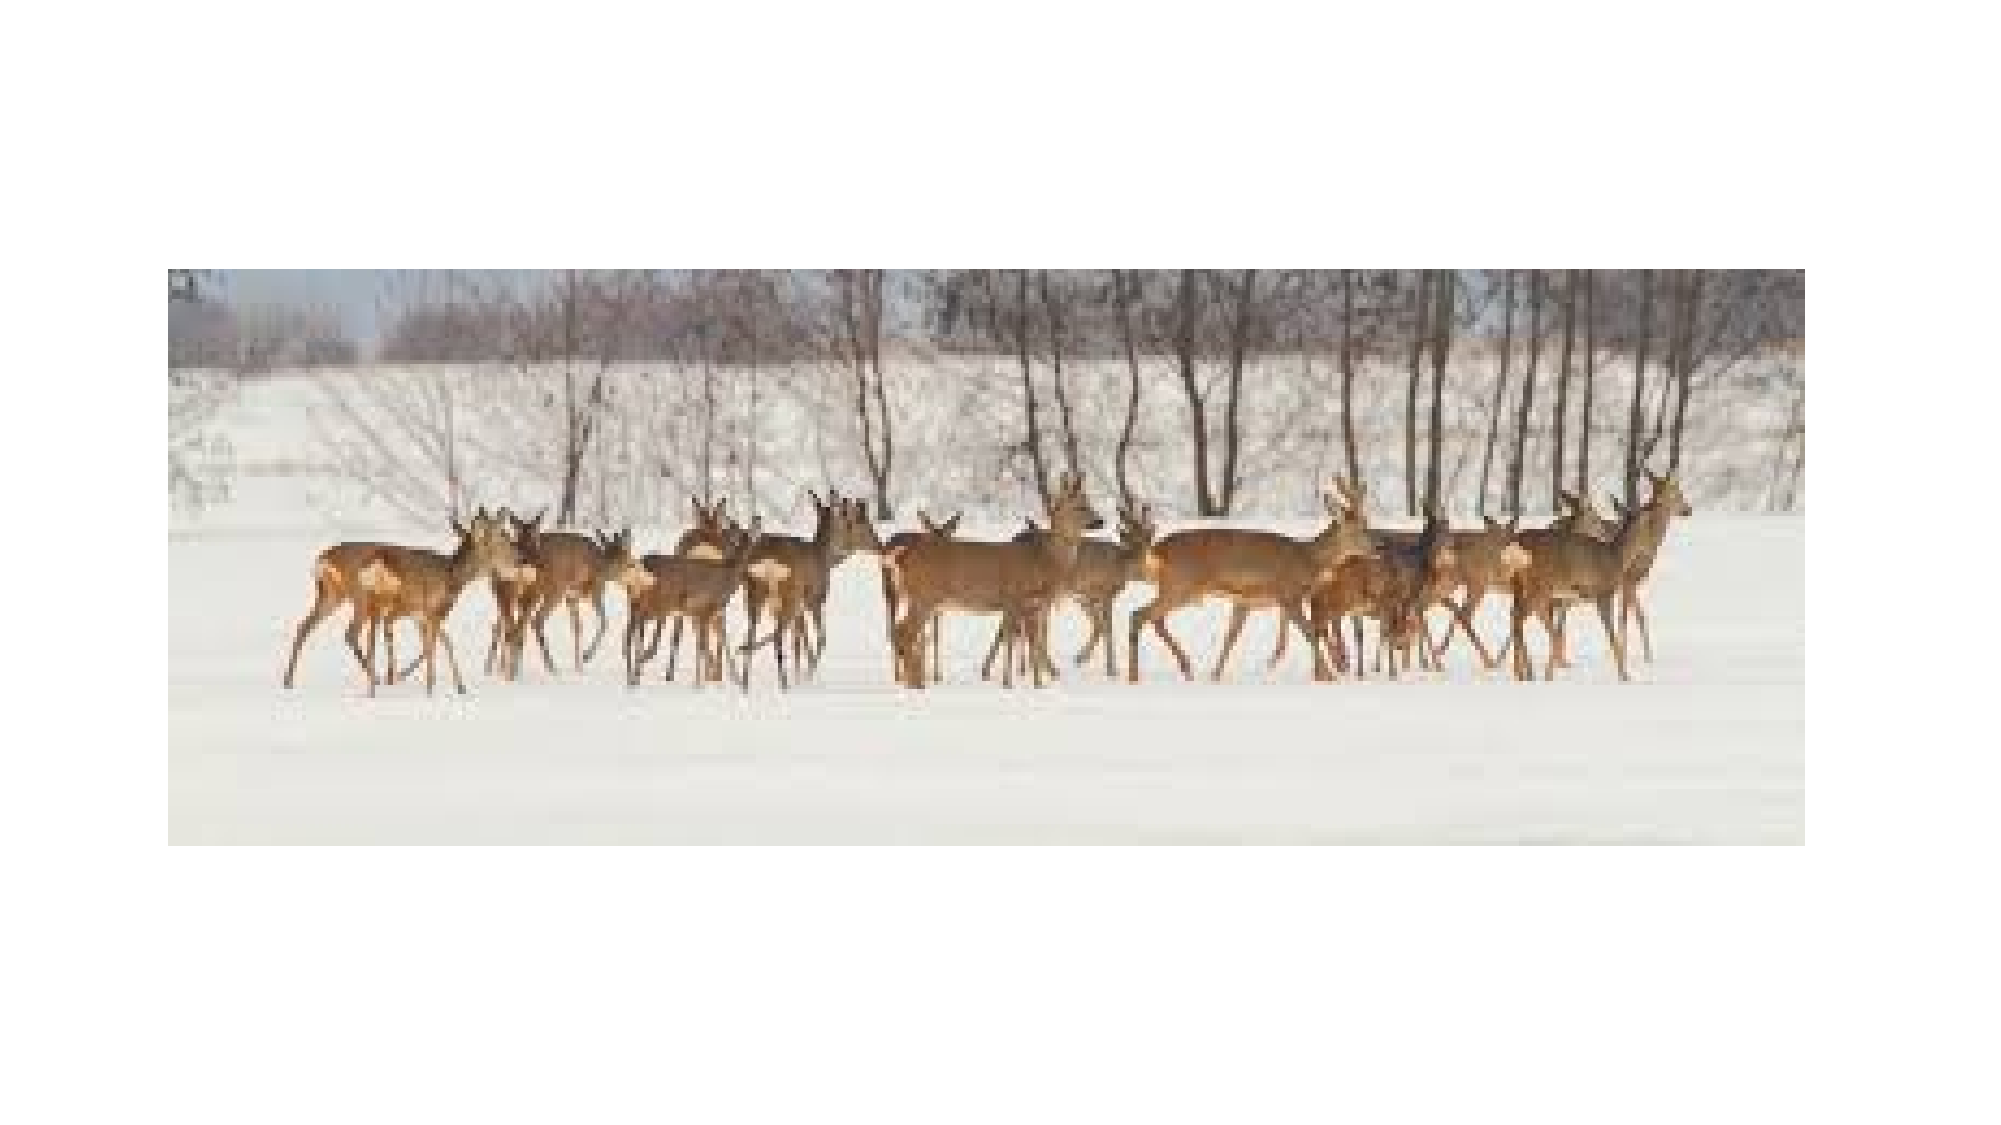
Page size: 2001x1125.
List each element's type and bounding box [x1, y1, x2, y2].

picture [168, 269, 1805, 846]
